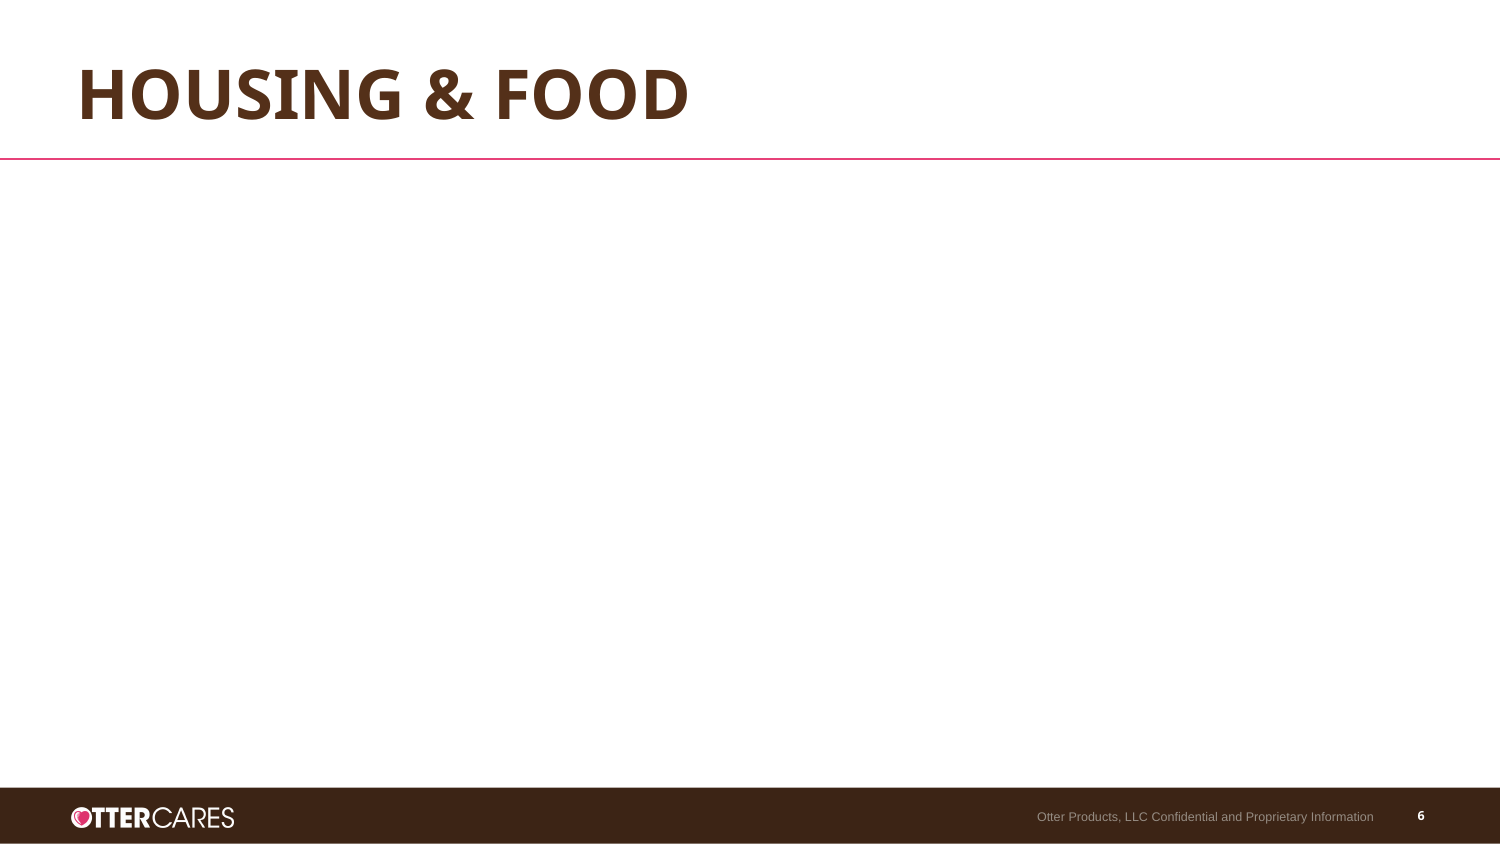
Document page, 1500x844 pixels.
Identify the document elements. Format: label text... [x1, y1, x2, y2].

footer Otter Products, LLC Confidential and Proprietary Information [871, 794, 1378, 840]
title HOUSING & FOOD [76, 38, 1425, 146]
slide_number ‹#› [1378, 794, 1425, 840]
picture [71, 807, 234, 828]
